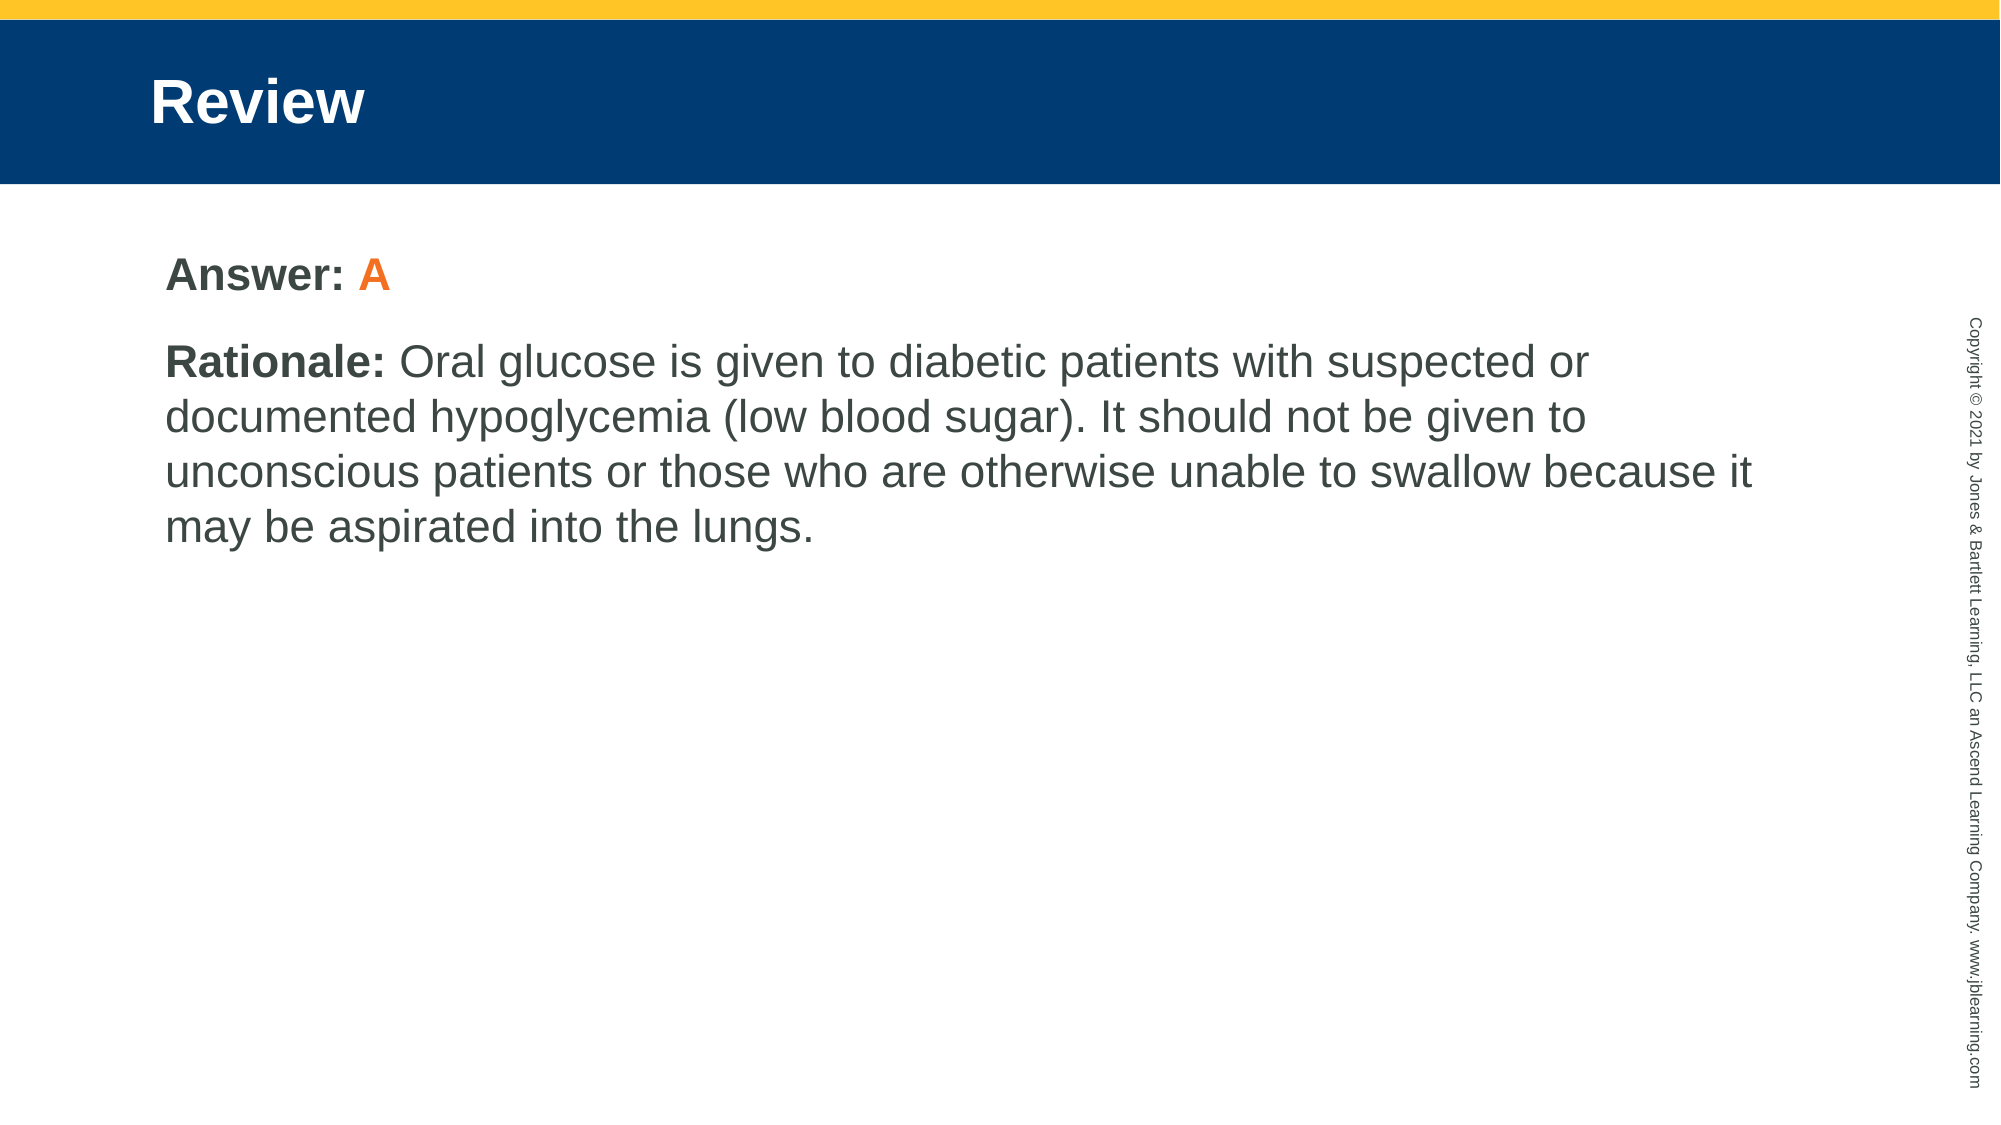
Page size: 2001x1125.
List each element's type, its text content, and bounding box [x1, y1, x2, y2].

title Review [0, 19, 2000, 185]
list Answer: A Rationale: Oral glucose is given to diabetic patients with suspected or documented hypoglycemia (low blood sugar). It should not be given to unconscious patients or those who are otherwise unable to swallow because it may be aspirated into the lungs. [150, 237, 1850, 1025]
